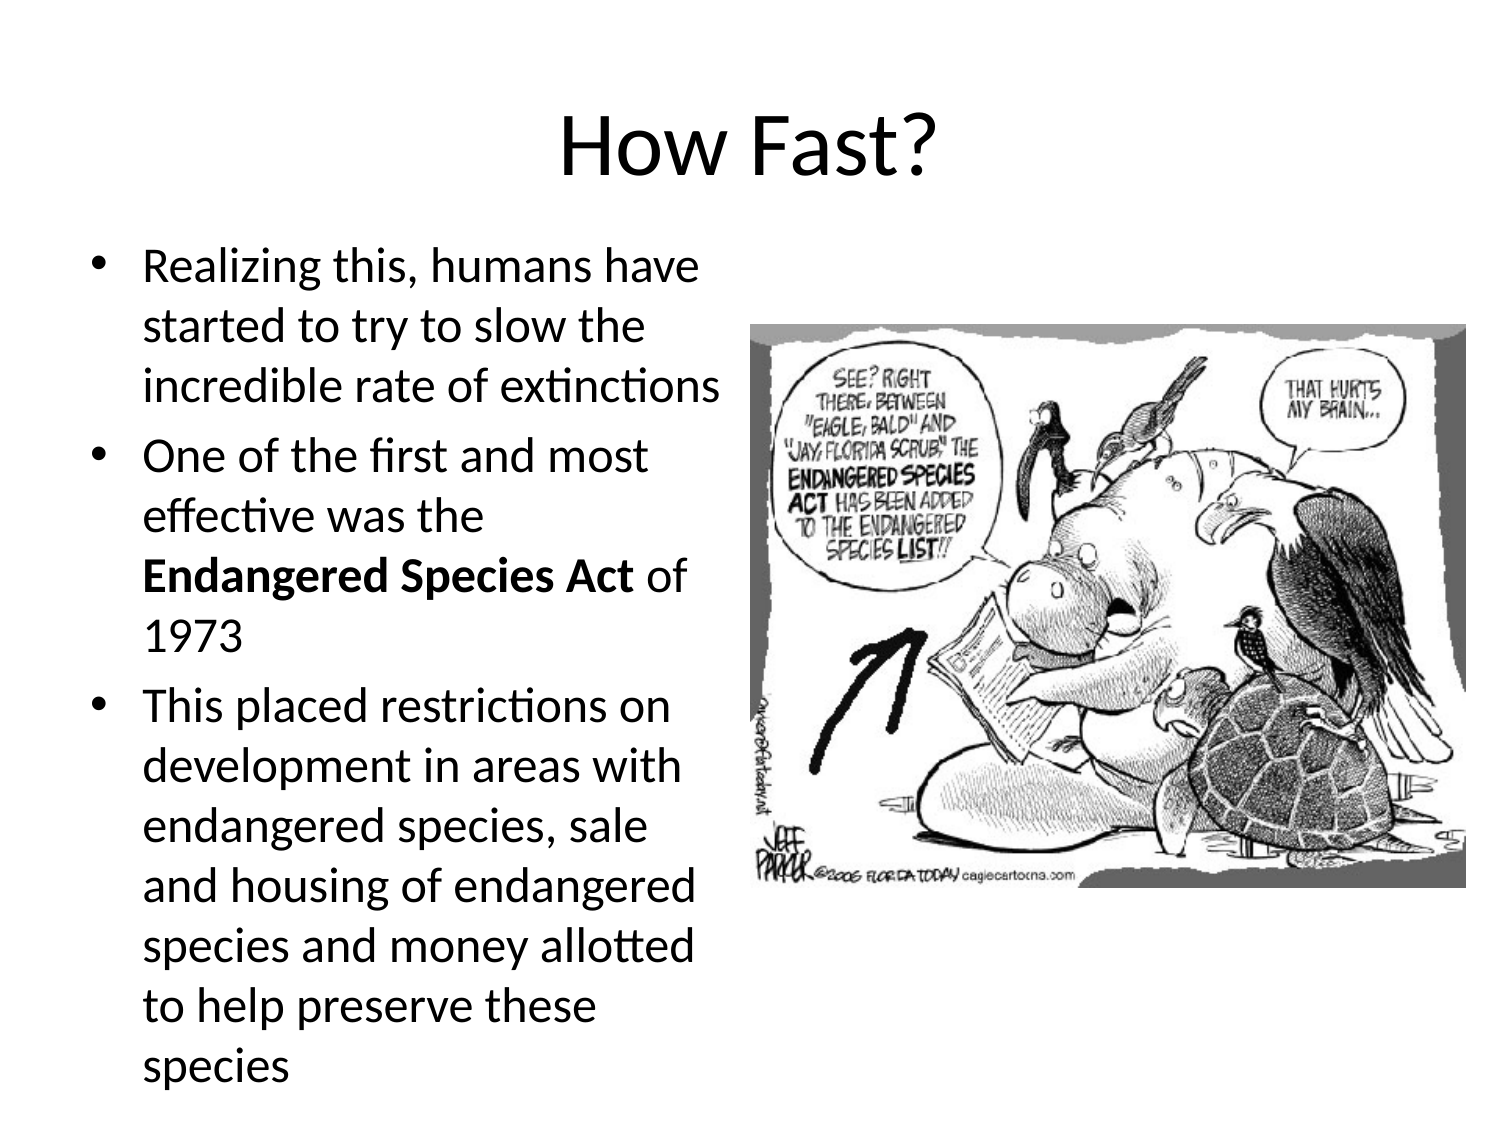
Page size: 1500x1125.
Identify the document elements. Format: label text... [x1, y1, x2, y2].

title How Fast? [75, 45, 1425, 233]
list Realizing this, humans have started to try to slow the incredible rate of extinctions One of the first and most effective was the Endangered Species Act of 1973 This placed restrictions on development in areas with endangered species, sale and housing of endangered species and money allotted to help preserve these species [75, 224, 738, 1113]
picture [749, 324, 1466, 888]
